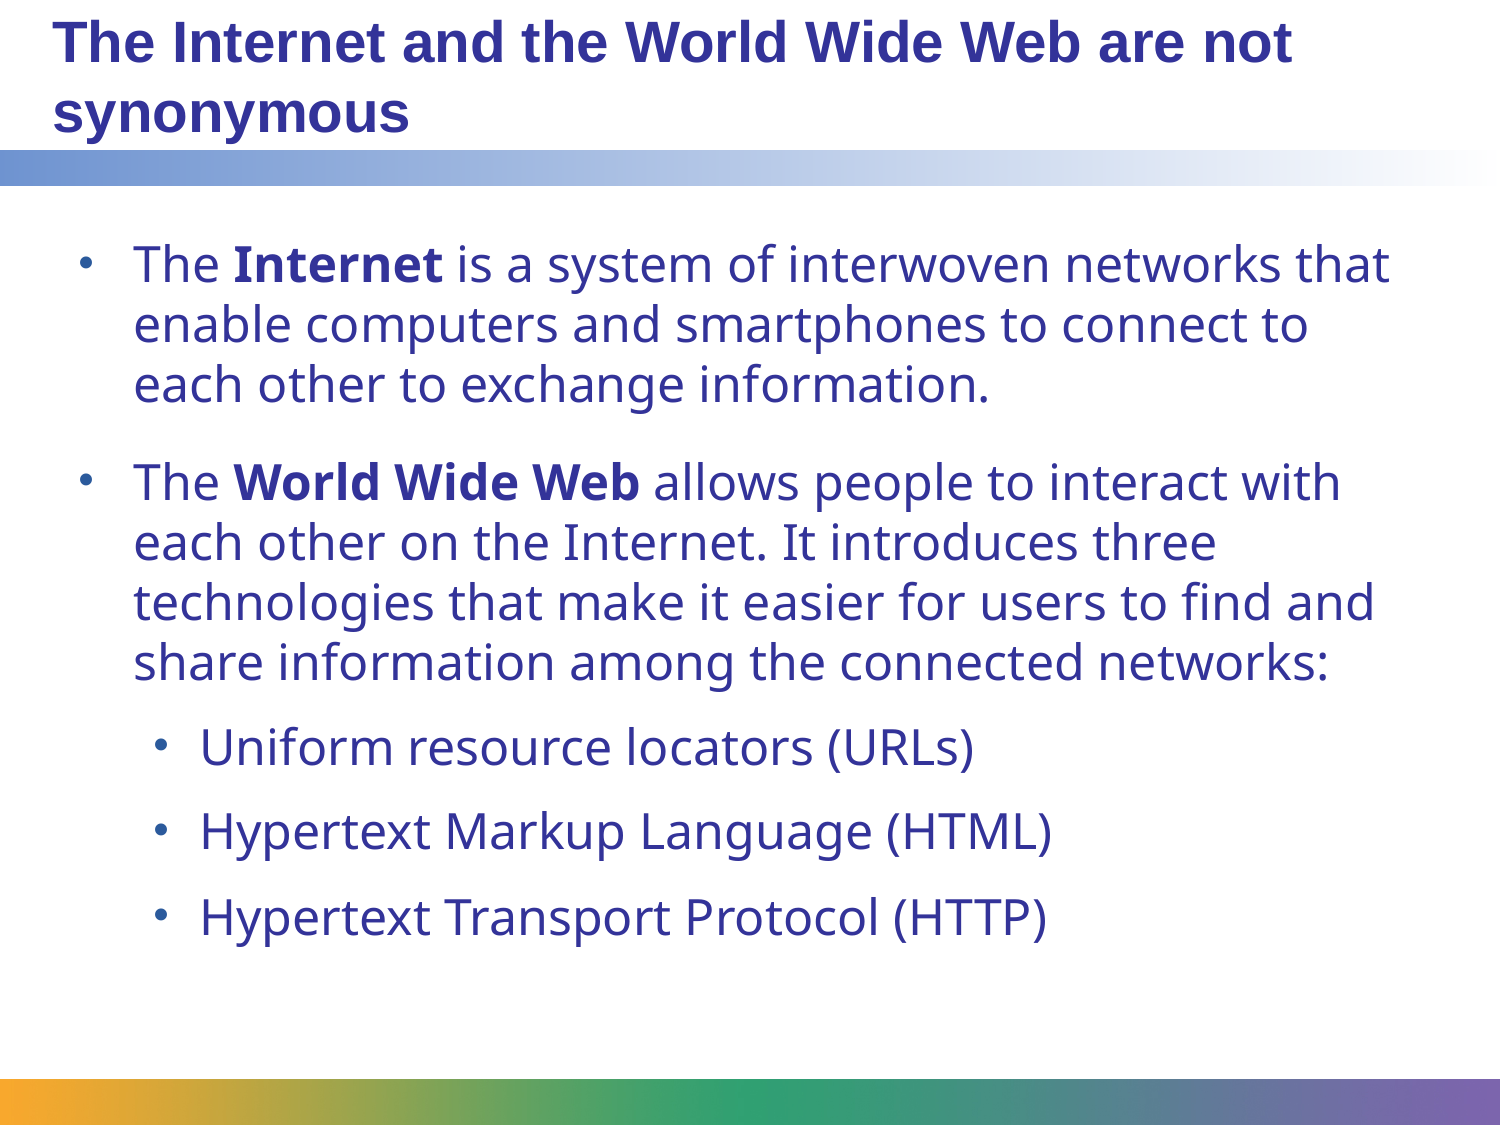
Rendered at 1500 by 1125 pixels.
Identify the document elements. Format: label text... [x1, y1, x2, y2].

list The Internet is a system of interwoven networks that enable computers and smartphones to connect to each other to exchange information. The World Wide Web allows people to interact with each other on the Internet. It introduces three technologies that make it easier for users to find and share information among the connected networks: Uniform resource locators (URLs) Hypertext Markup Language (HTML) Hypertext Transport Protocol (HTTP) [62, 224, 1433, 1013]
picture [0, 1079, 1500, 1125]
title The Internet and the World Wide Web are not synonymous [37, 5, 1500, 144]
